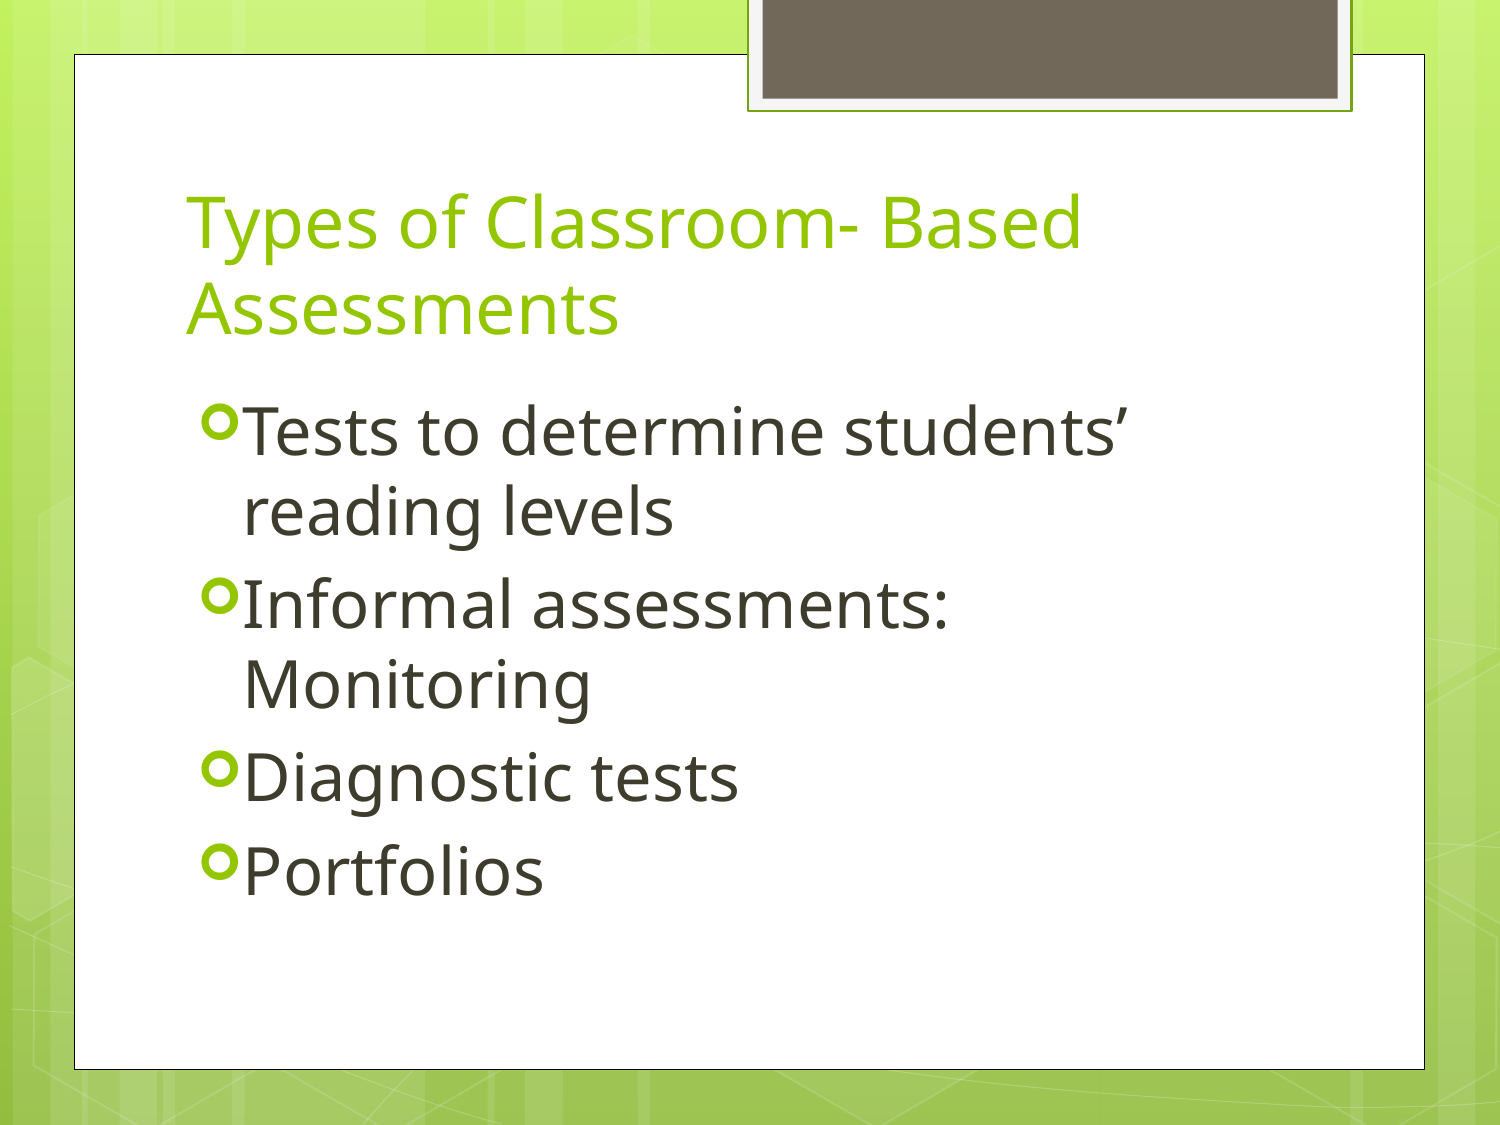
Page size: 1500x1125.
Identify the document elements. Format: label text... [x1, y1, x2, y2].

list Tests to determine students’ reading levels Informal assessments: Monitoring Diagnostic tests Portfolios [171, 381, 1283, 957]
title Types of Classroom- Based Assessments [171, 168, 1324, 357]
